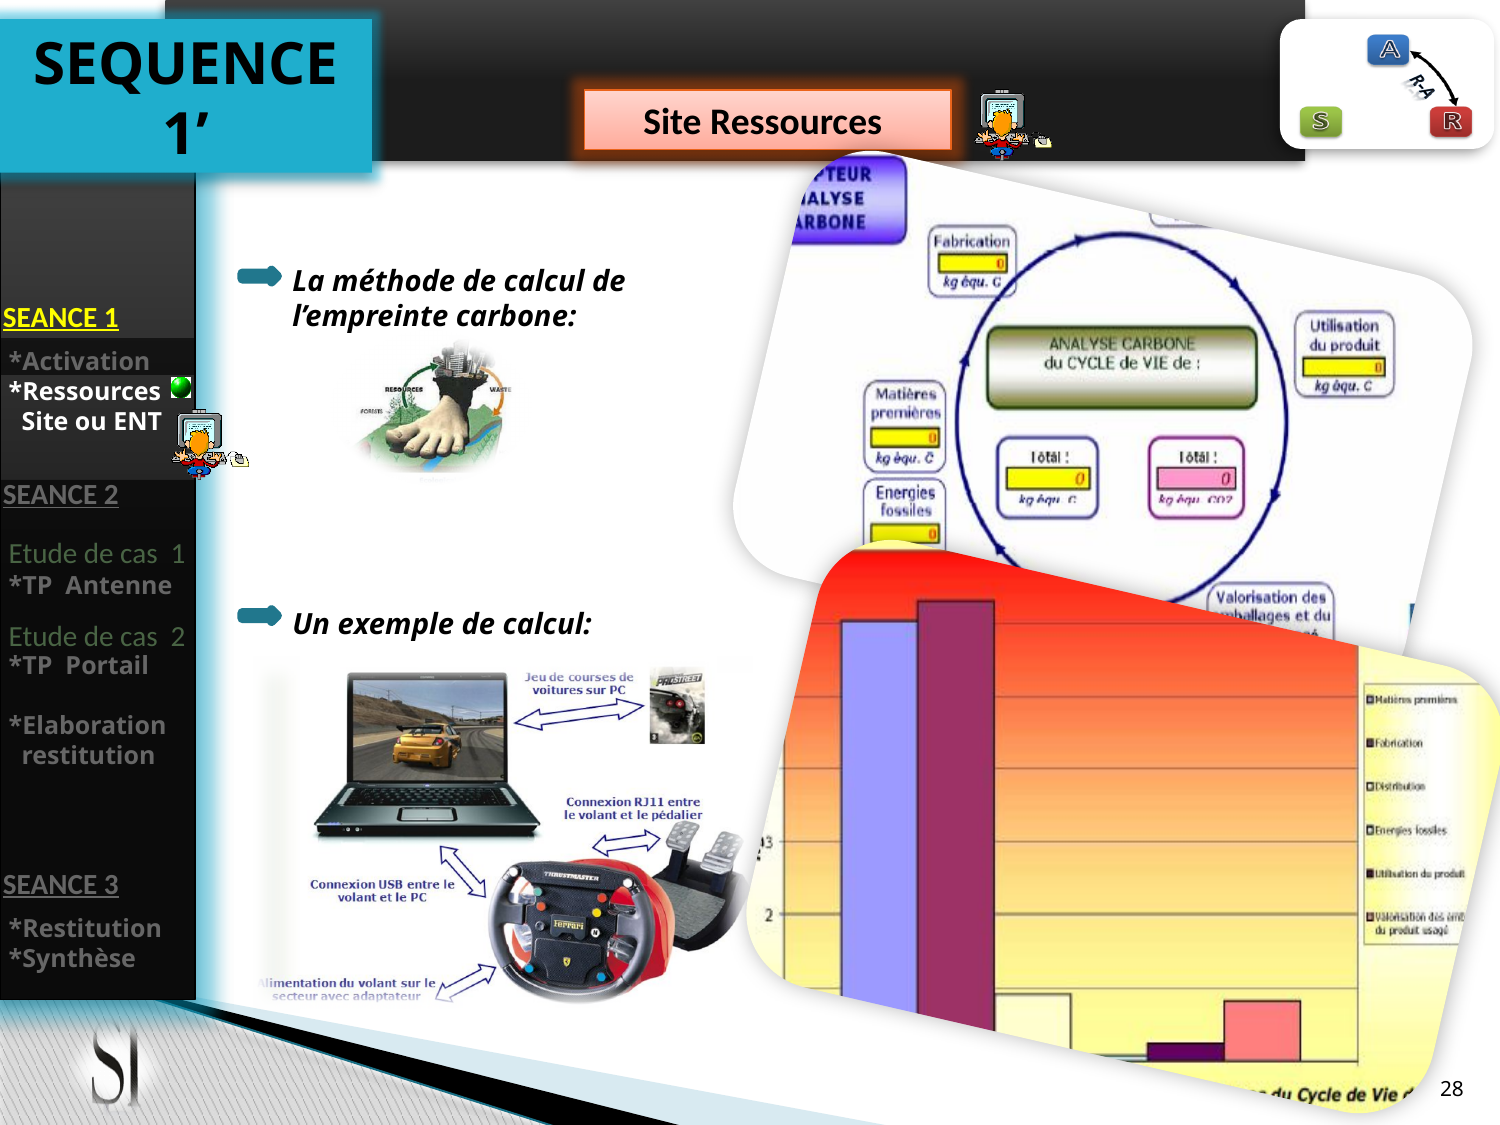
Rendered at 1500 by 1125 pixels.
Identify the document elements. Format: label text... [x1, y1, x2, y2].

text_box [165, 0, 1306, 161]
text_box [237, 605, 277, 626]
text_box Site Ressources [584, 89, 952, 150]
slide_number 28 [564, 71, 972, 161]
text_box La méthode de calcul de l’empreinte carbone: [277, 255, 752, 375]
picture [170, 377, 191, 398]
picture [324, 325, 538, 489]
slide_number 28 [1418, 1064, 1479, 1112]
text_box Un exemple de calcul: [277, 597, 767, 683]
picture [253, 150, 1500, 1114]
picture [1279, 18, 1495, 150]
text_box SEQUENCE 1’ [0, 19, 372, 173]
picture [170, 409, 249, 481]
picture [974, 89, 1052, 161]
picture [52, 1012, 178, 1125]
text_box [0, 160, 219, 1012]
text_box [237, 265, 282, 287]
